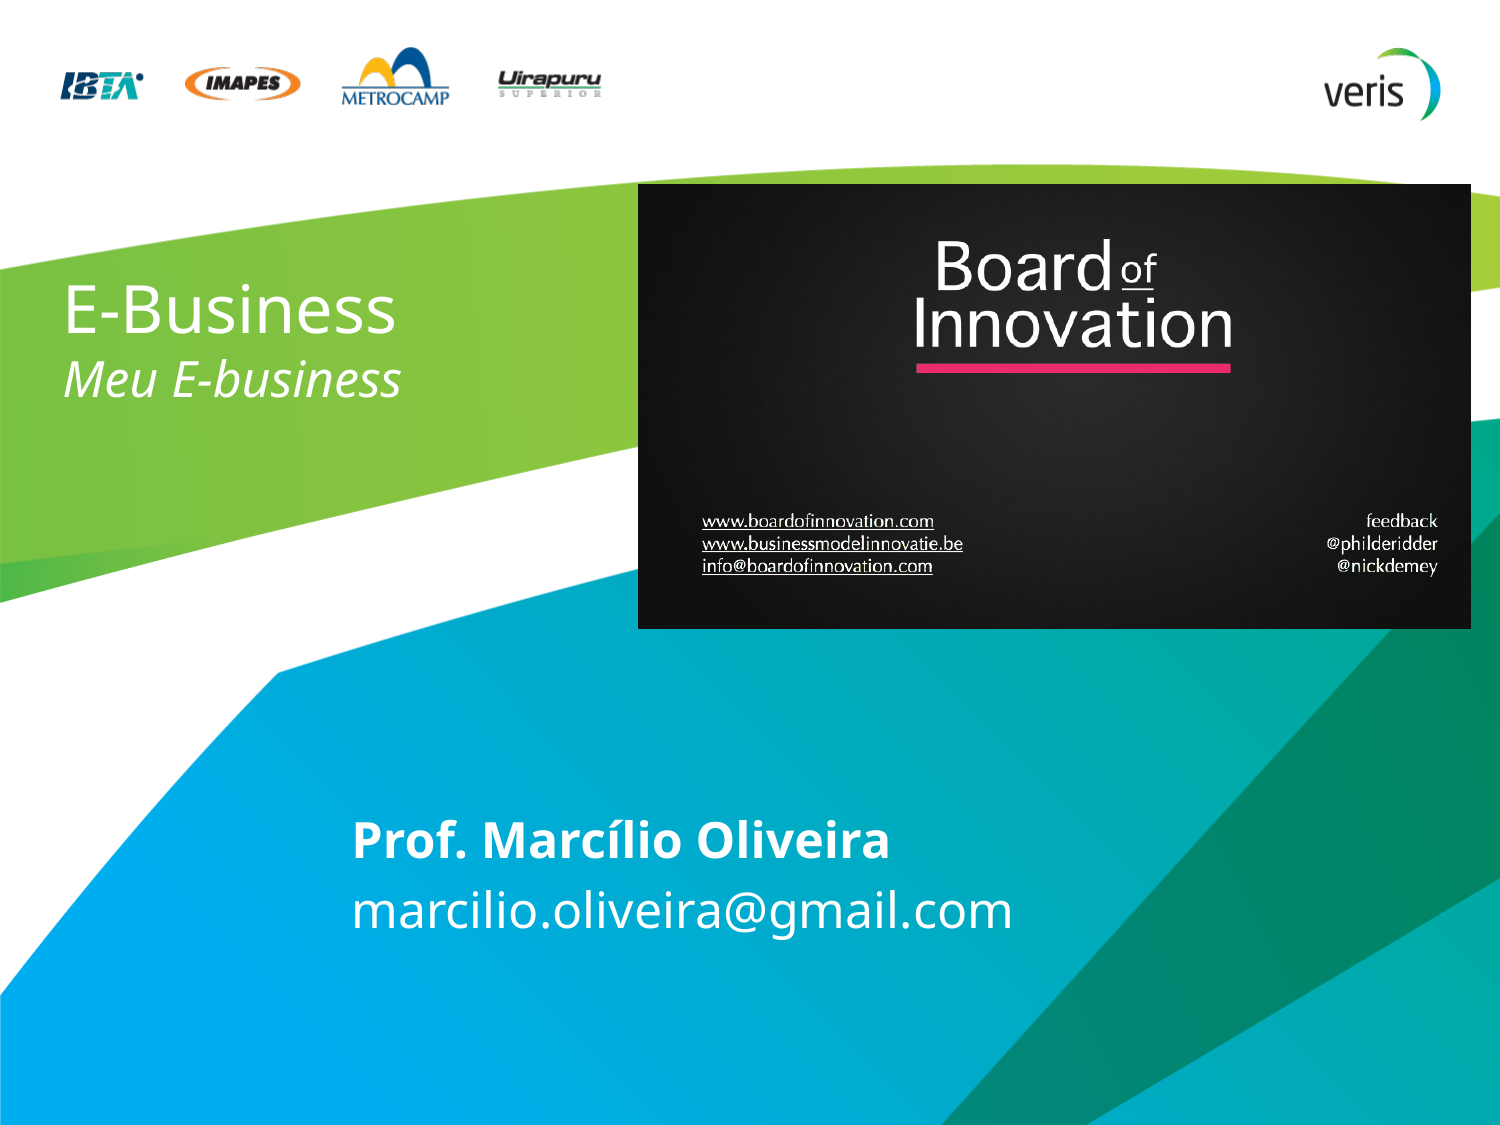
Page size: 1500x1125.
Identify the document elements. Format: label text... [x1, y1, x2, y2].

title E-Business Meu E-business [62, 266, 633, 351]
picture [0, 0, 1500, 1125]
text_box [638, 184, 1472, 630]
subtitle Prof. Marcílio Oliveira marcilio.oliveira@gmail.com [351, 808, 1137, 938]
